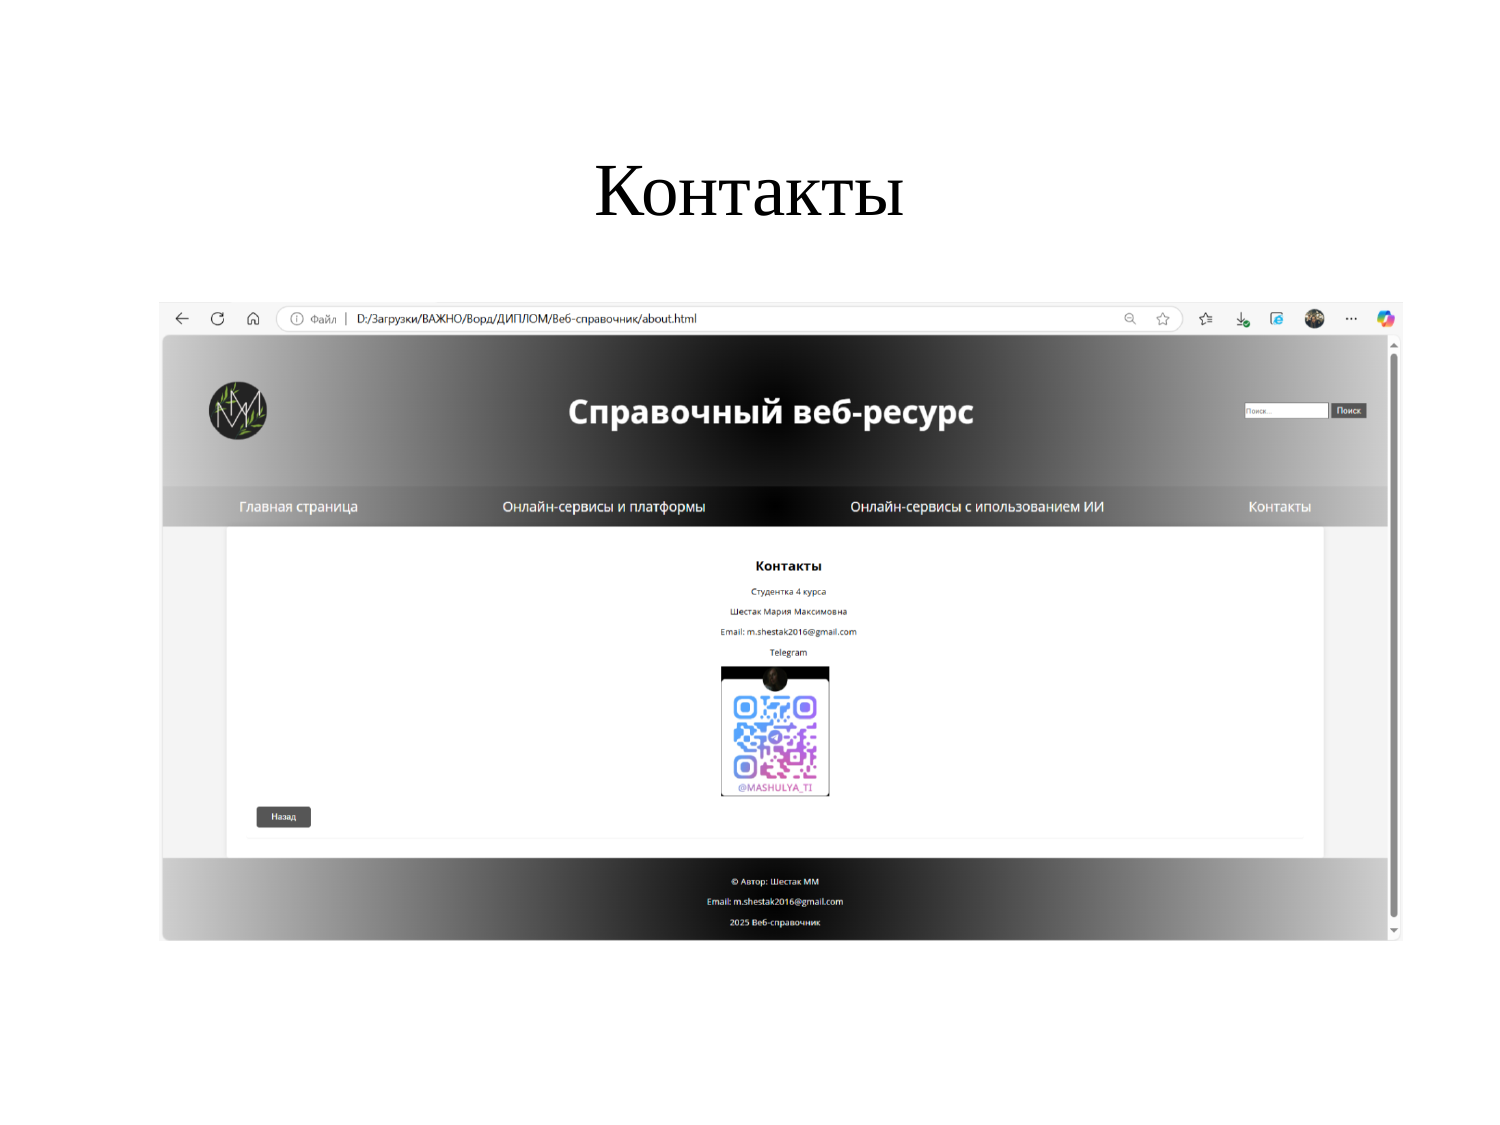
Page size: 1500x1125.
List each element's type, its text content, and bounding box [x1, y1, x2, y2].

title Контакты [75, 91, 1425, 279]
picture [159, 302, 1403, 941]
